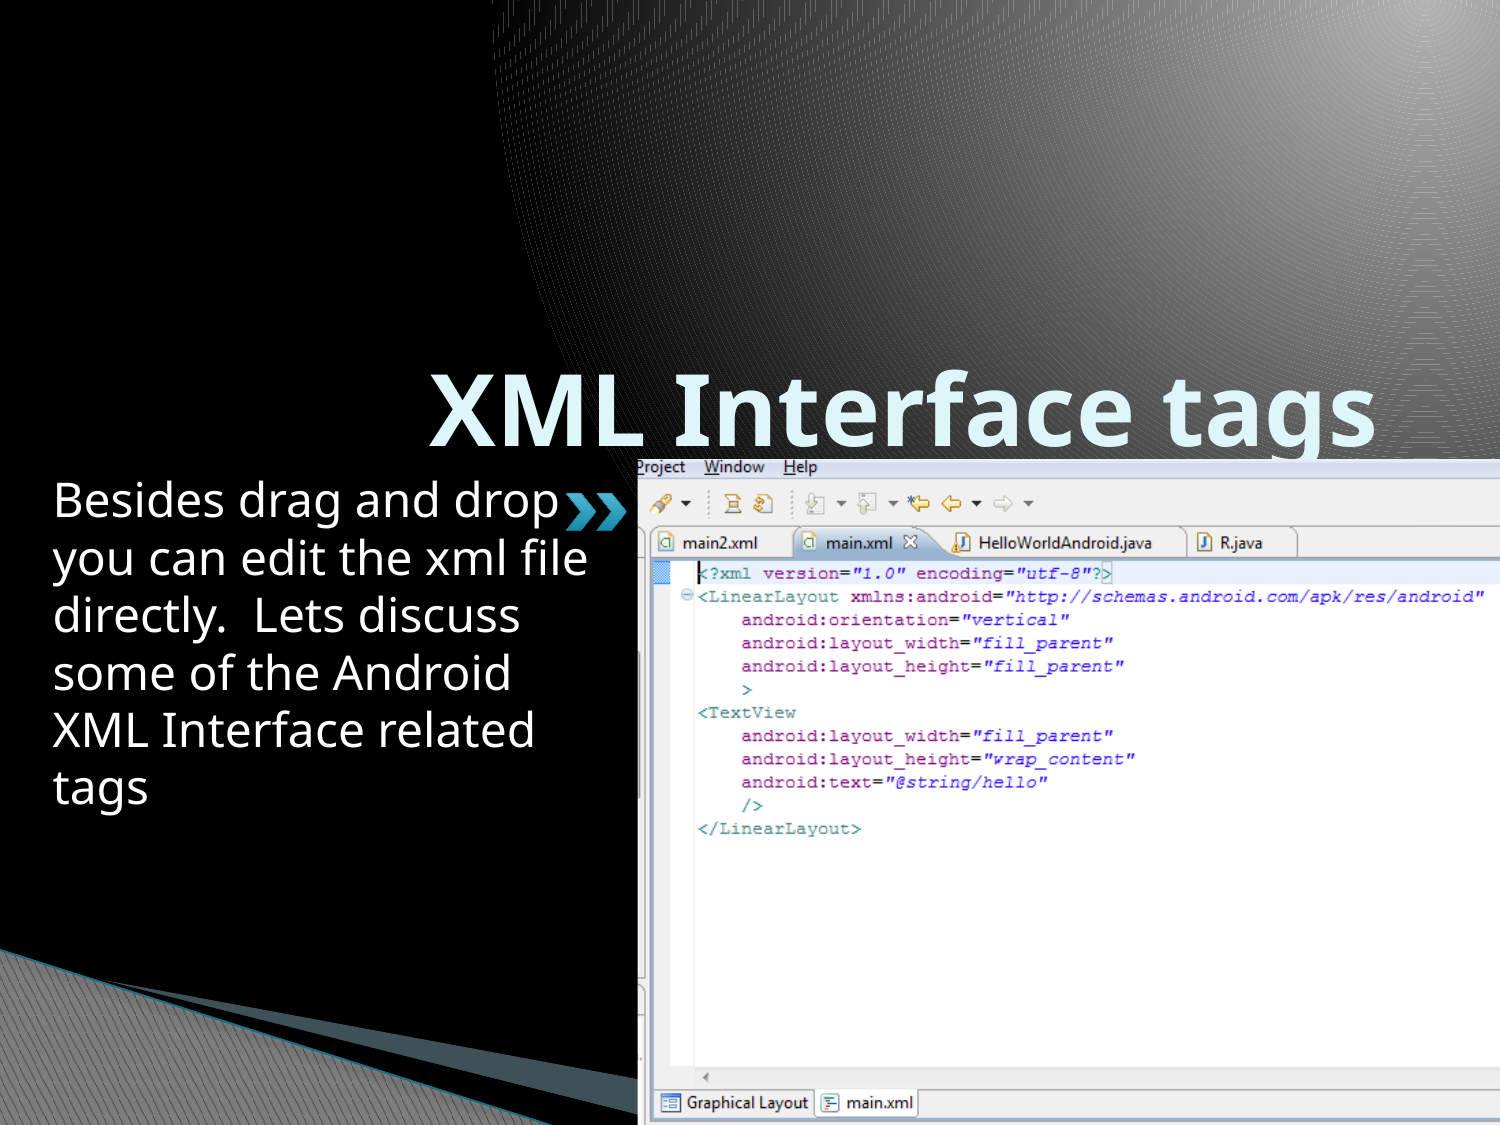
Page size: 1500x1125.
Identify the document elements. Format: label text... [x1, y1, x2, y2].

title XML Interface tags [118, 173, 1394, 474]
picture [637, 458, 1500, 1125]
picture [0, 952, 543, 1125]
list Besides drag and drop you can edit the xml file directly. Lets discuss some of the Android XML Interface related tags [37, 462, 625, 938]
